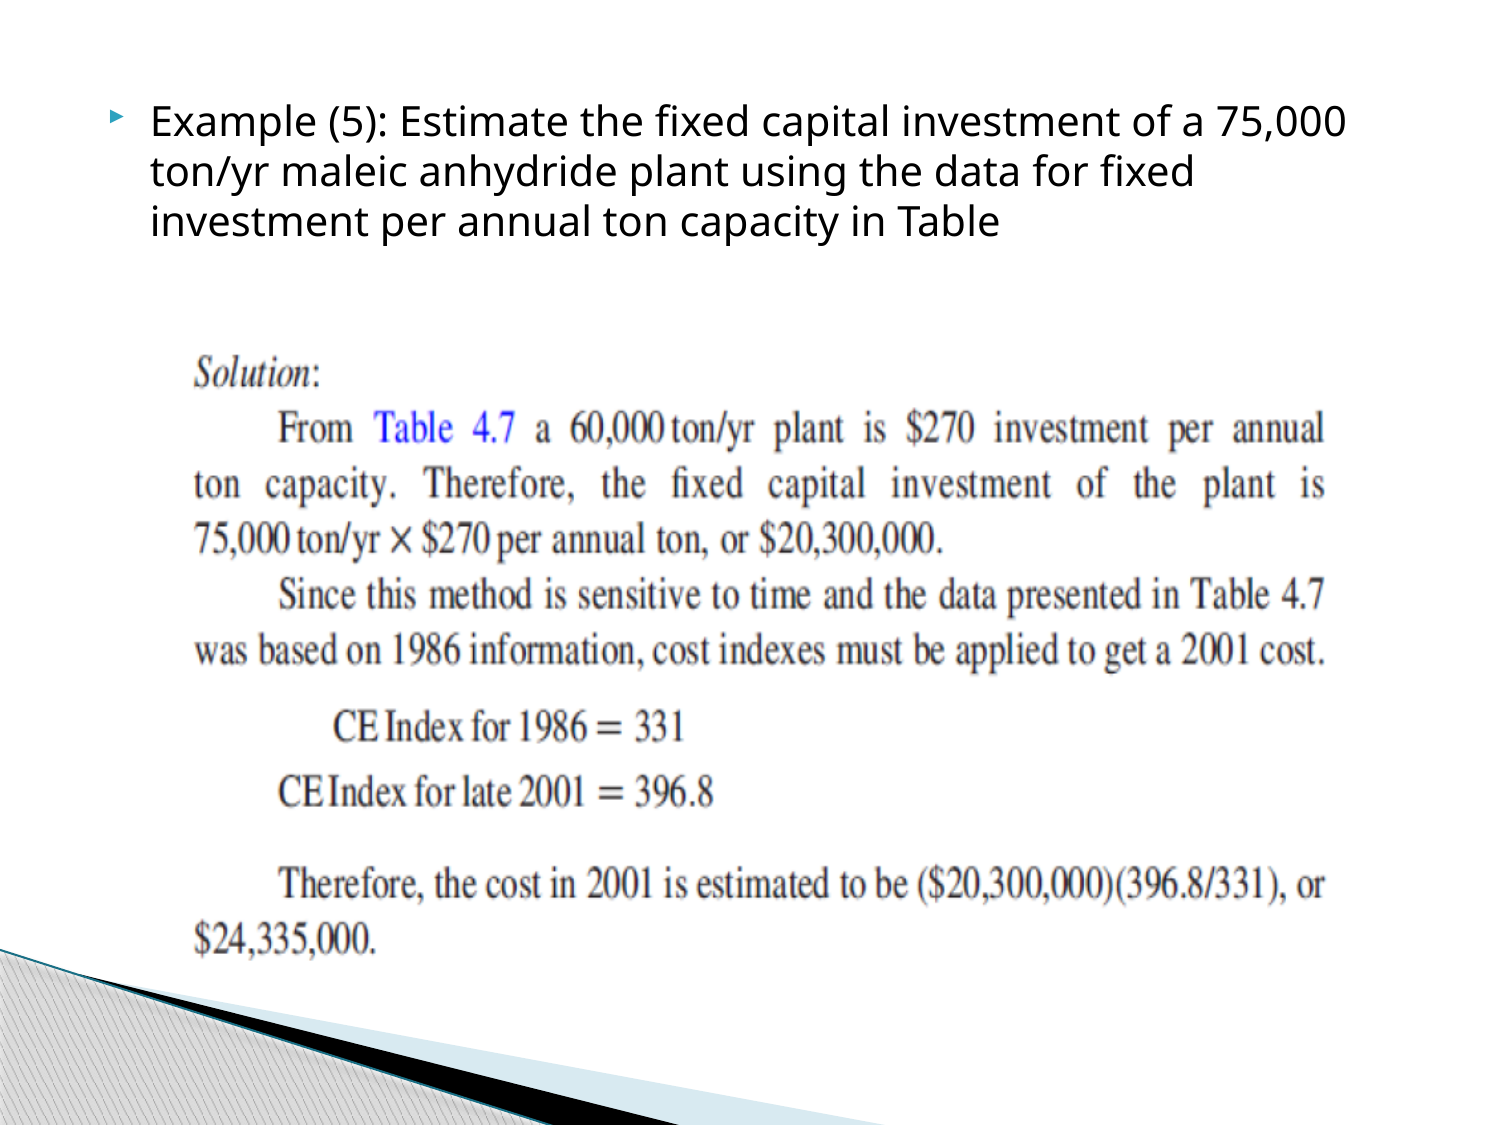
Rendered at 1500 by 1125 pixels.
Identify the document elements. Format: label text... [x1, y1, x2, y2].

list Example (5): Estimate the fixed capital investment of a 75,000 ton/yr maleic anhydride plant using the data for fixed investment per annual ton capacity in Table [75, 87, 1425, 1005]
picture [124, 329, 1363, 976]
